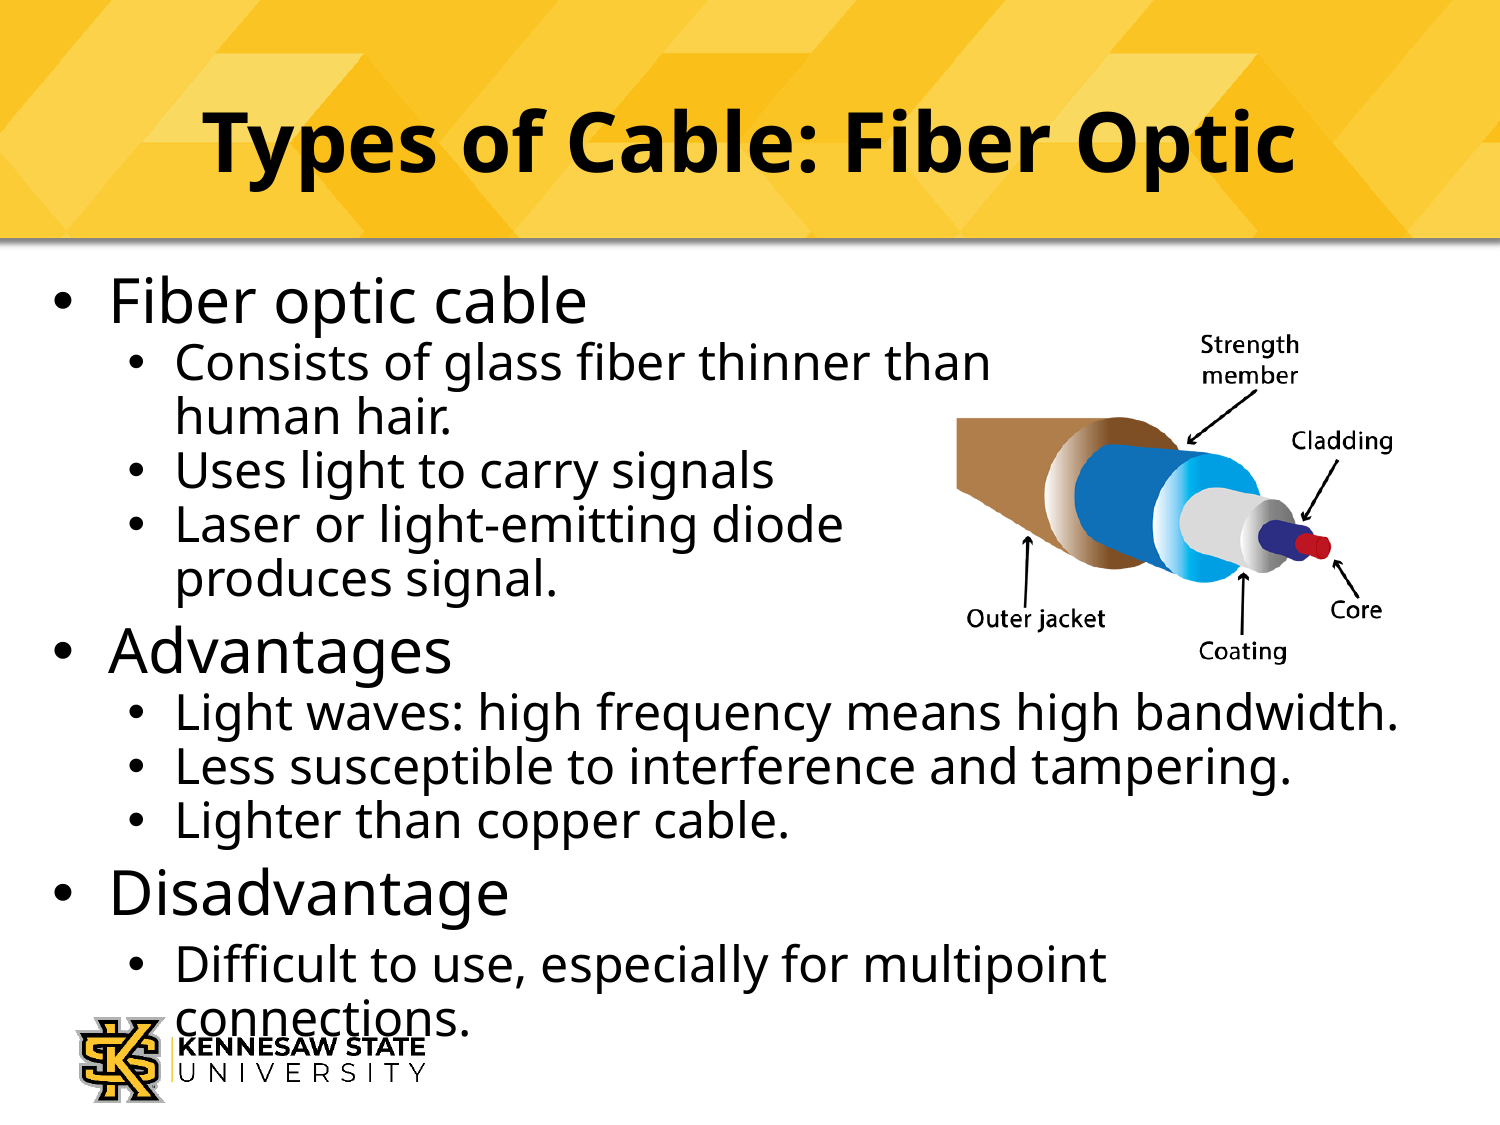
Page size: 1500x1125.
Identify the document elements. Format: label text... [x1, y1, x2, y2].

picture [956, 299, 1420, 701]
picture [0, 0, 1500, 251]
list Fiber optic cable Consists of glass fiber thinner than human hair. Uses light to carry signals Laser or light-emitting diode produces signal. Advantages Light waves: high frequency means high bandwidth. Less susceptible to interference and tampering. Lighter than copper cable. Disadvantage Difficult to use, especially for multipoint connections. [37, 262, 1425, 1005]
picture [75, 1017, 425, 1103]
title Types of Cable: Fiber Optic [75, 45, 1425, 233]
